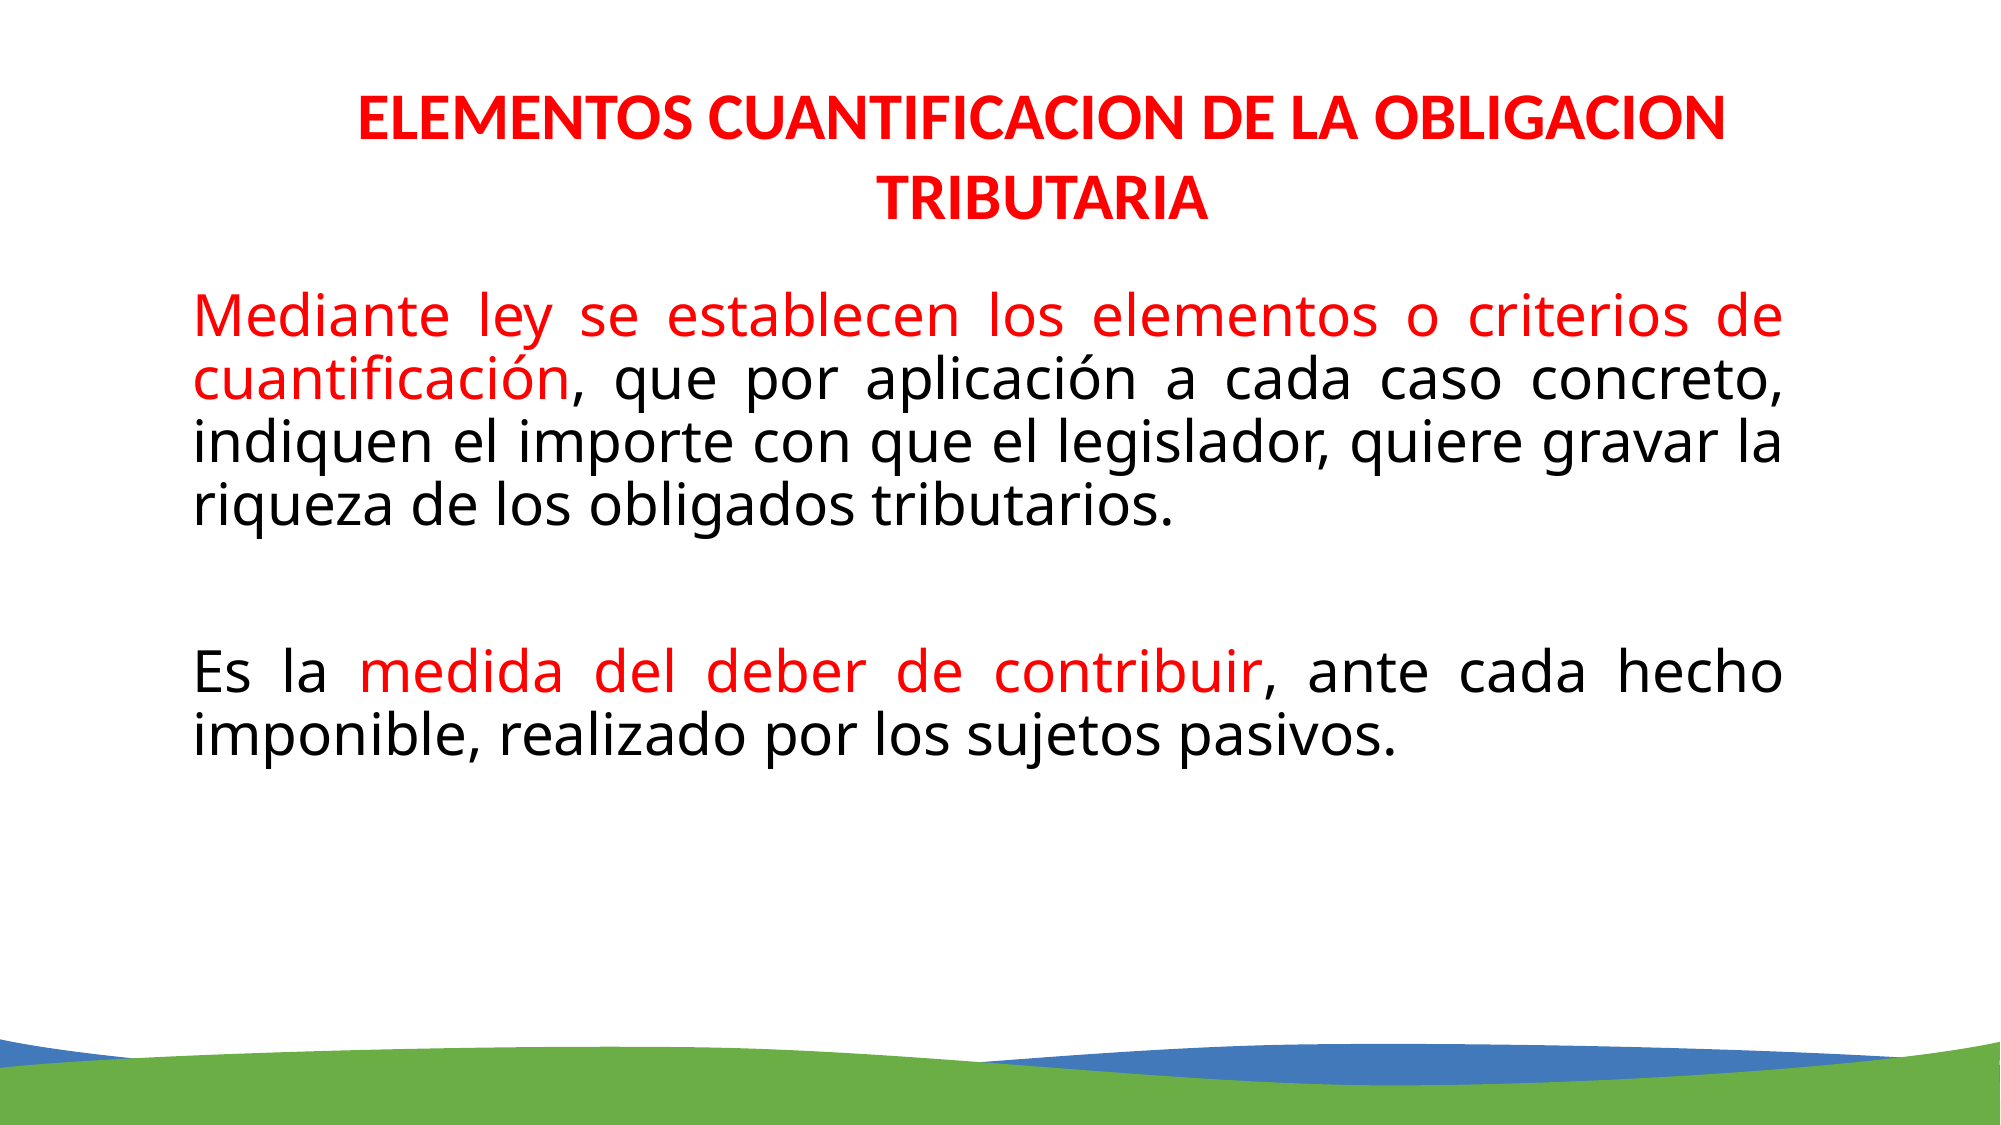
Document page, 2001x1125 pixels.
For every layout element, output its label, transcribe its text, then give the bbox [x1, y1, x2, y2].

text_box ELEMENTOS CUANTIFICACION DE LA OBLIGACION TRIBUTARIA [337, 65, 1749, 240]
text_box Mediante ley se establecen los elementos o criterios de cuantificación, que por aplicación a cada caso concreto, indiquen el importe con que el legislador, quiere gravar la riqueza de los obligados tributarios. Es la medida del deber de contribuir, ante cada hecho imponible, realizado por los sujetos pasivos. [177, 278, 1800, 1076]
